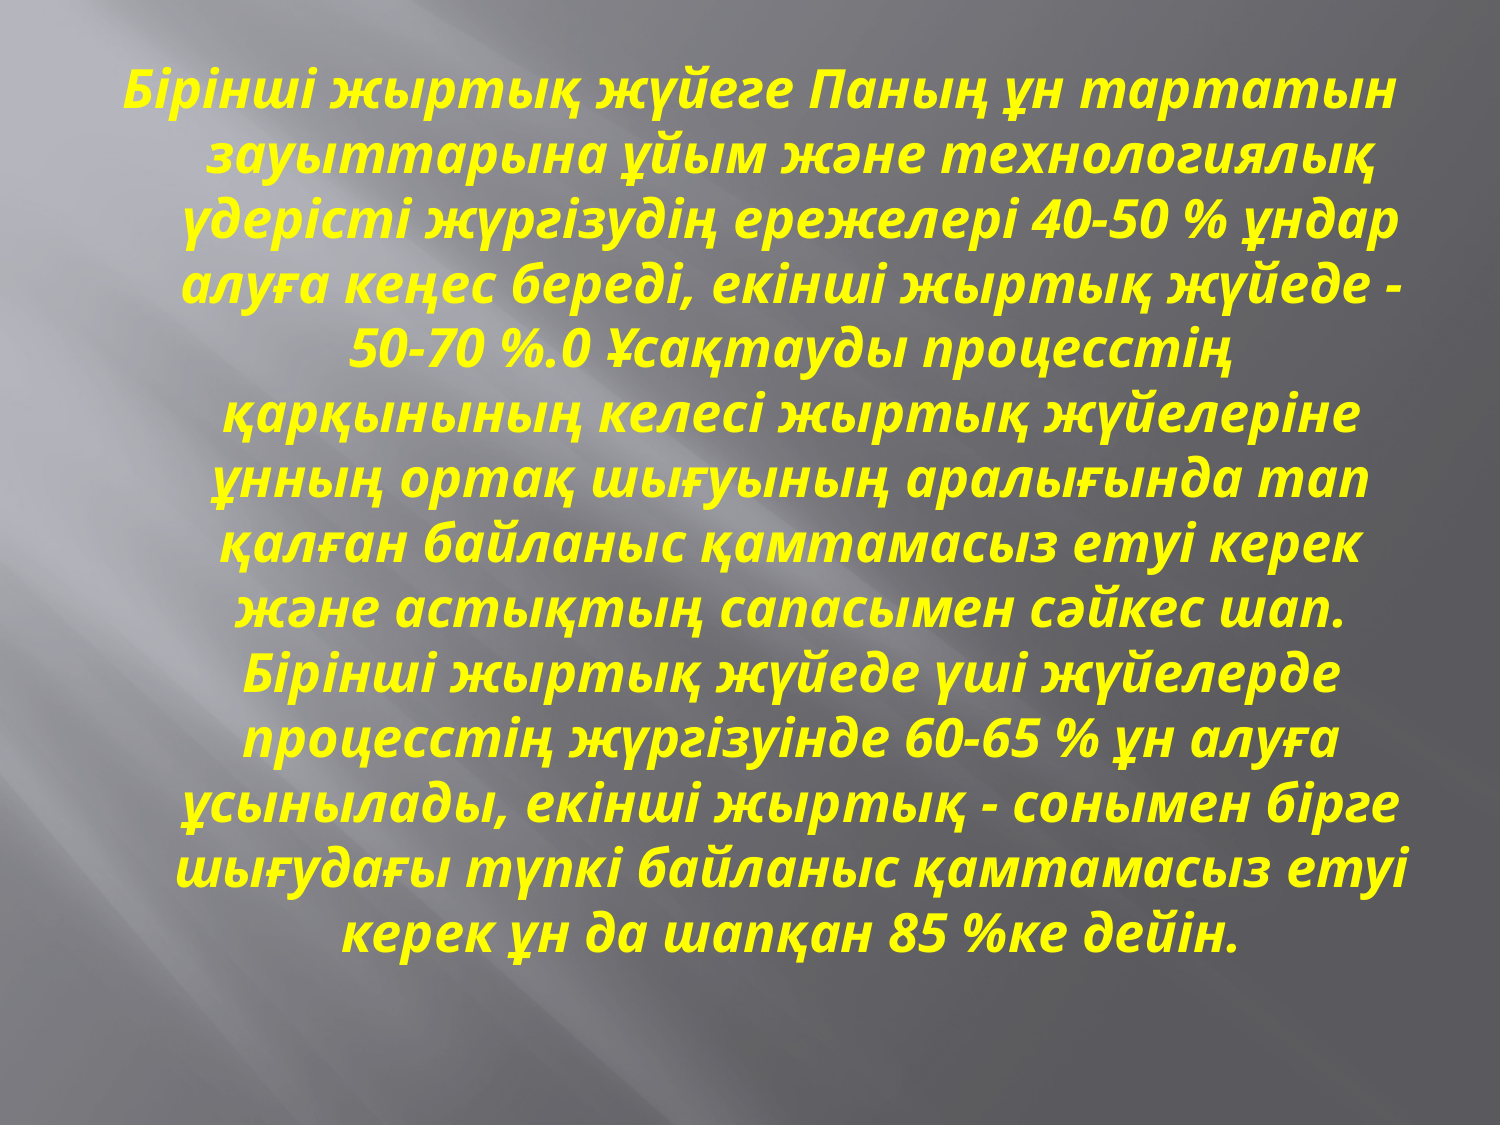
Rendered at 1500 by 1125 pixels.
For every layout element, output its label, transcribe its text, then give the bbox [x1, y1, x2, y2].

list Бiрiншi жыртық жүйеге Паның ұн тартатын зауыттарына ұйым және технологиялық үдерiстi жүргiзудiң ережелерi 40-50 % ұндар алуға кеңес бередi, екiншi жыртық жүйеде - 50-70 %.0 Ұсақтауды процесстiң қарқынының келесi жыртық жүйелерiне ұнның ортақ шығуының аралығында тап қалған байланыс қамтамасыз етуi керек және астықтың сапасымен сәйкес шап. Бiрiншi жыртық жүйеде үшi жүйелерде процесстiң жүргiзуiнде 60-65 % ұн алуға ұсынылады, екiншi жыртық - сонымен бiрге шығудағы түпкi байланыс қамтамасыз етуi керек ұн да шапқан 85 %ке дейiн. [75, 46, 1425, 1035]
